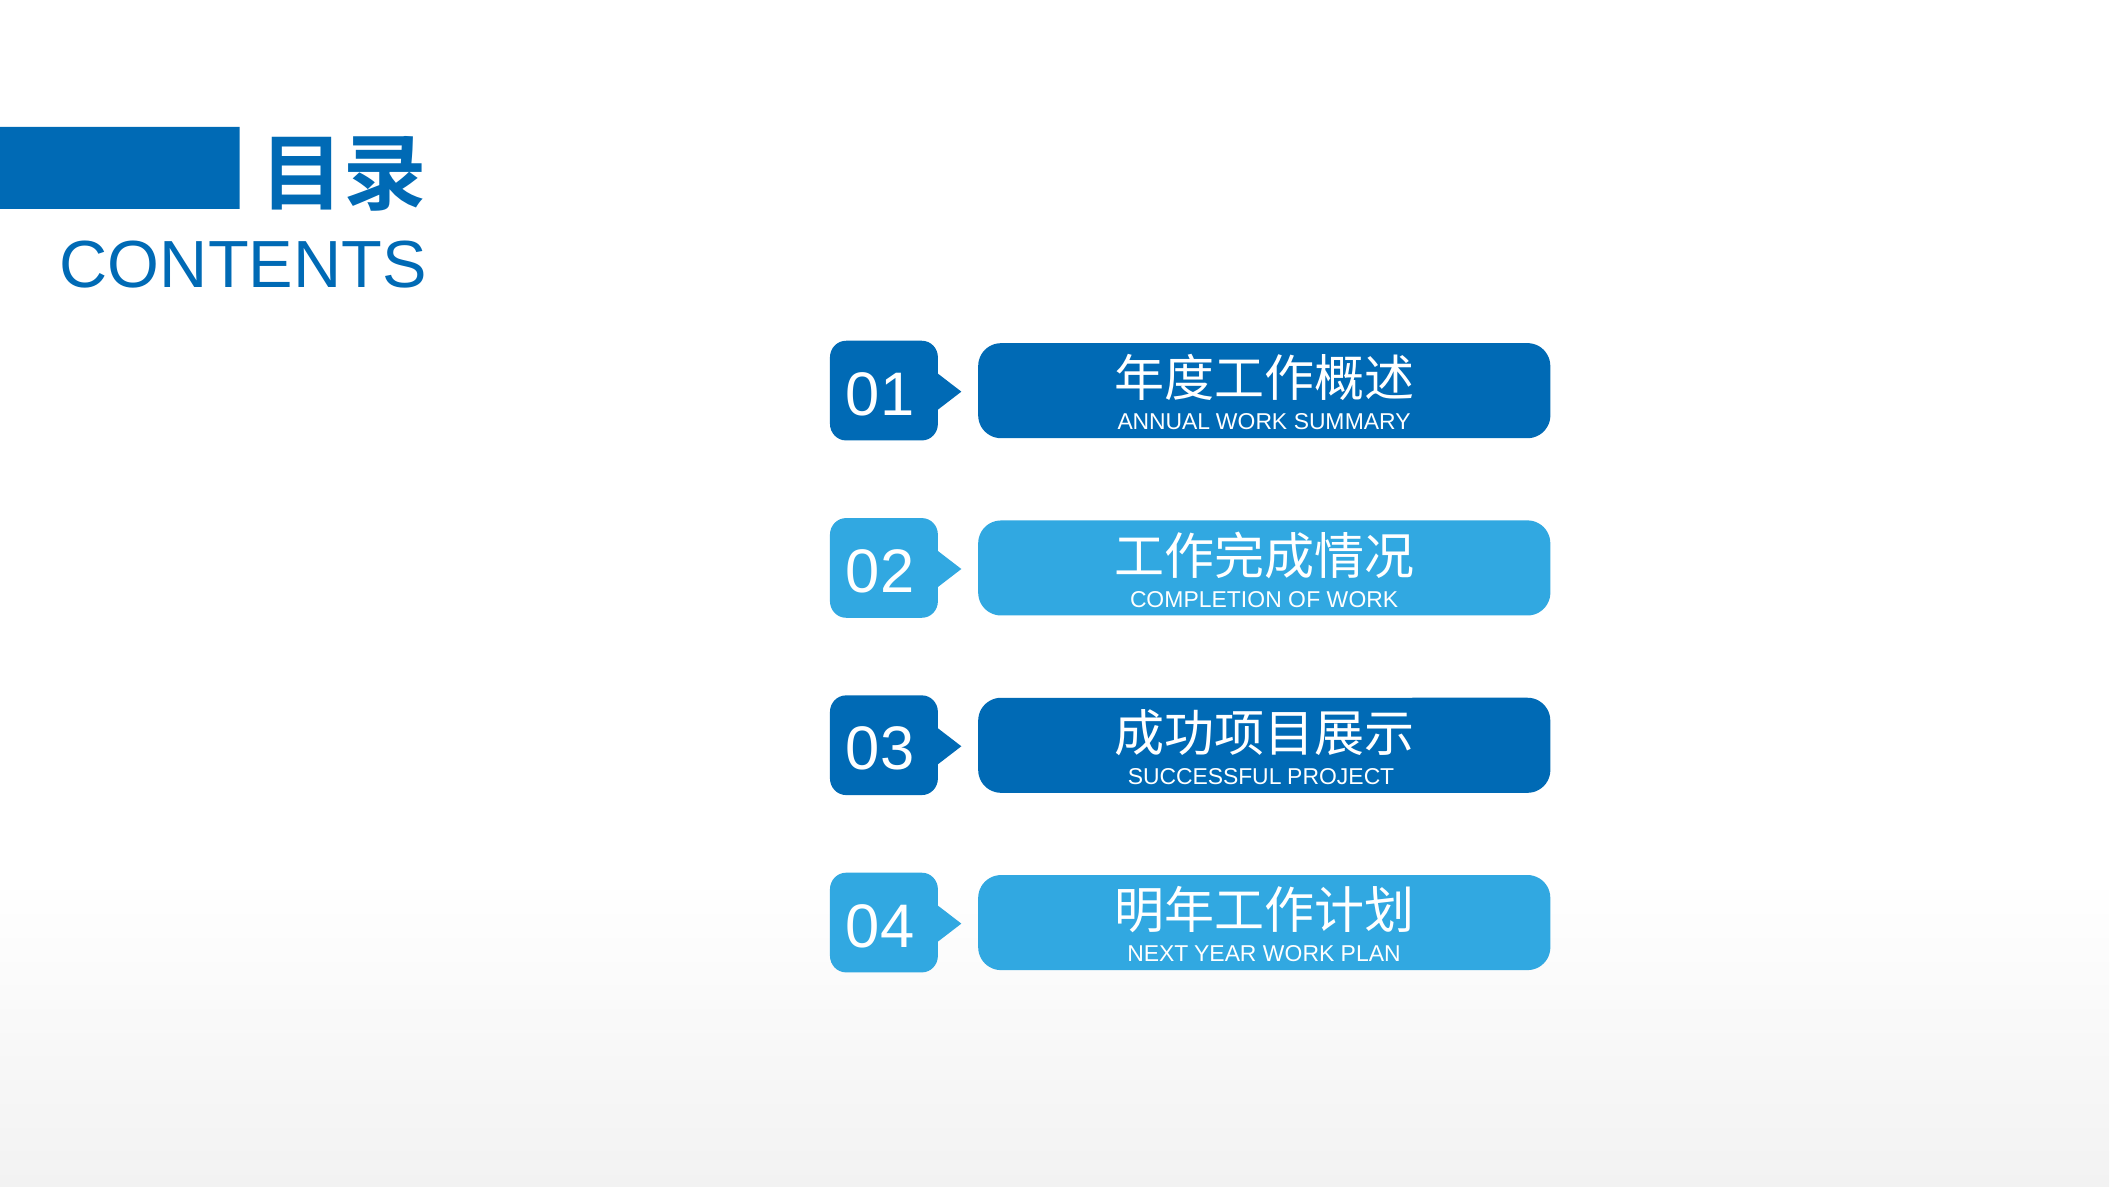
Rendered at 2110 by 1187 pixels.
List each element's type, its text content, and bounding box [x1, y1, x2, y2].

text_box [0, 126, 239, 210]
text_box CONTENTS [0, 220, 427, 301]
text_box 明年工作计划 NEXT YEAR WORK PLAN [978, 875, 1551, 971]
text_box 01 [829, 340, 962, 441]
text_box 03 [829, 695, 962, 796]
text_box 成功项目展示 SUCCESSFUL PROJECT [978, 697, 1551, 793]
text_box 02 [829, 518, 962, 618]
text_box 目录 [239, 119, 427, 220]
text_box 工作完成情况 COMPLETION OF WORK [978, 520, 1551, 616]
text_box 04 [829, 872, 962, 973]
text_box 年度工作概述 ANNUAL WORK SUMMARY [978, 343, 1551, 439]
